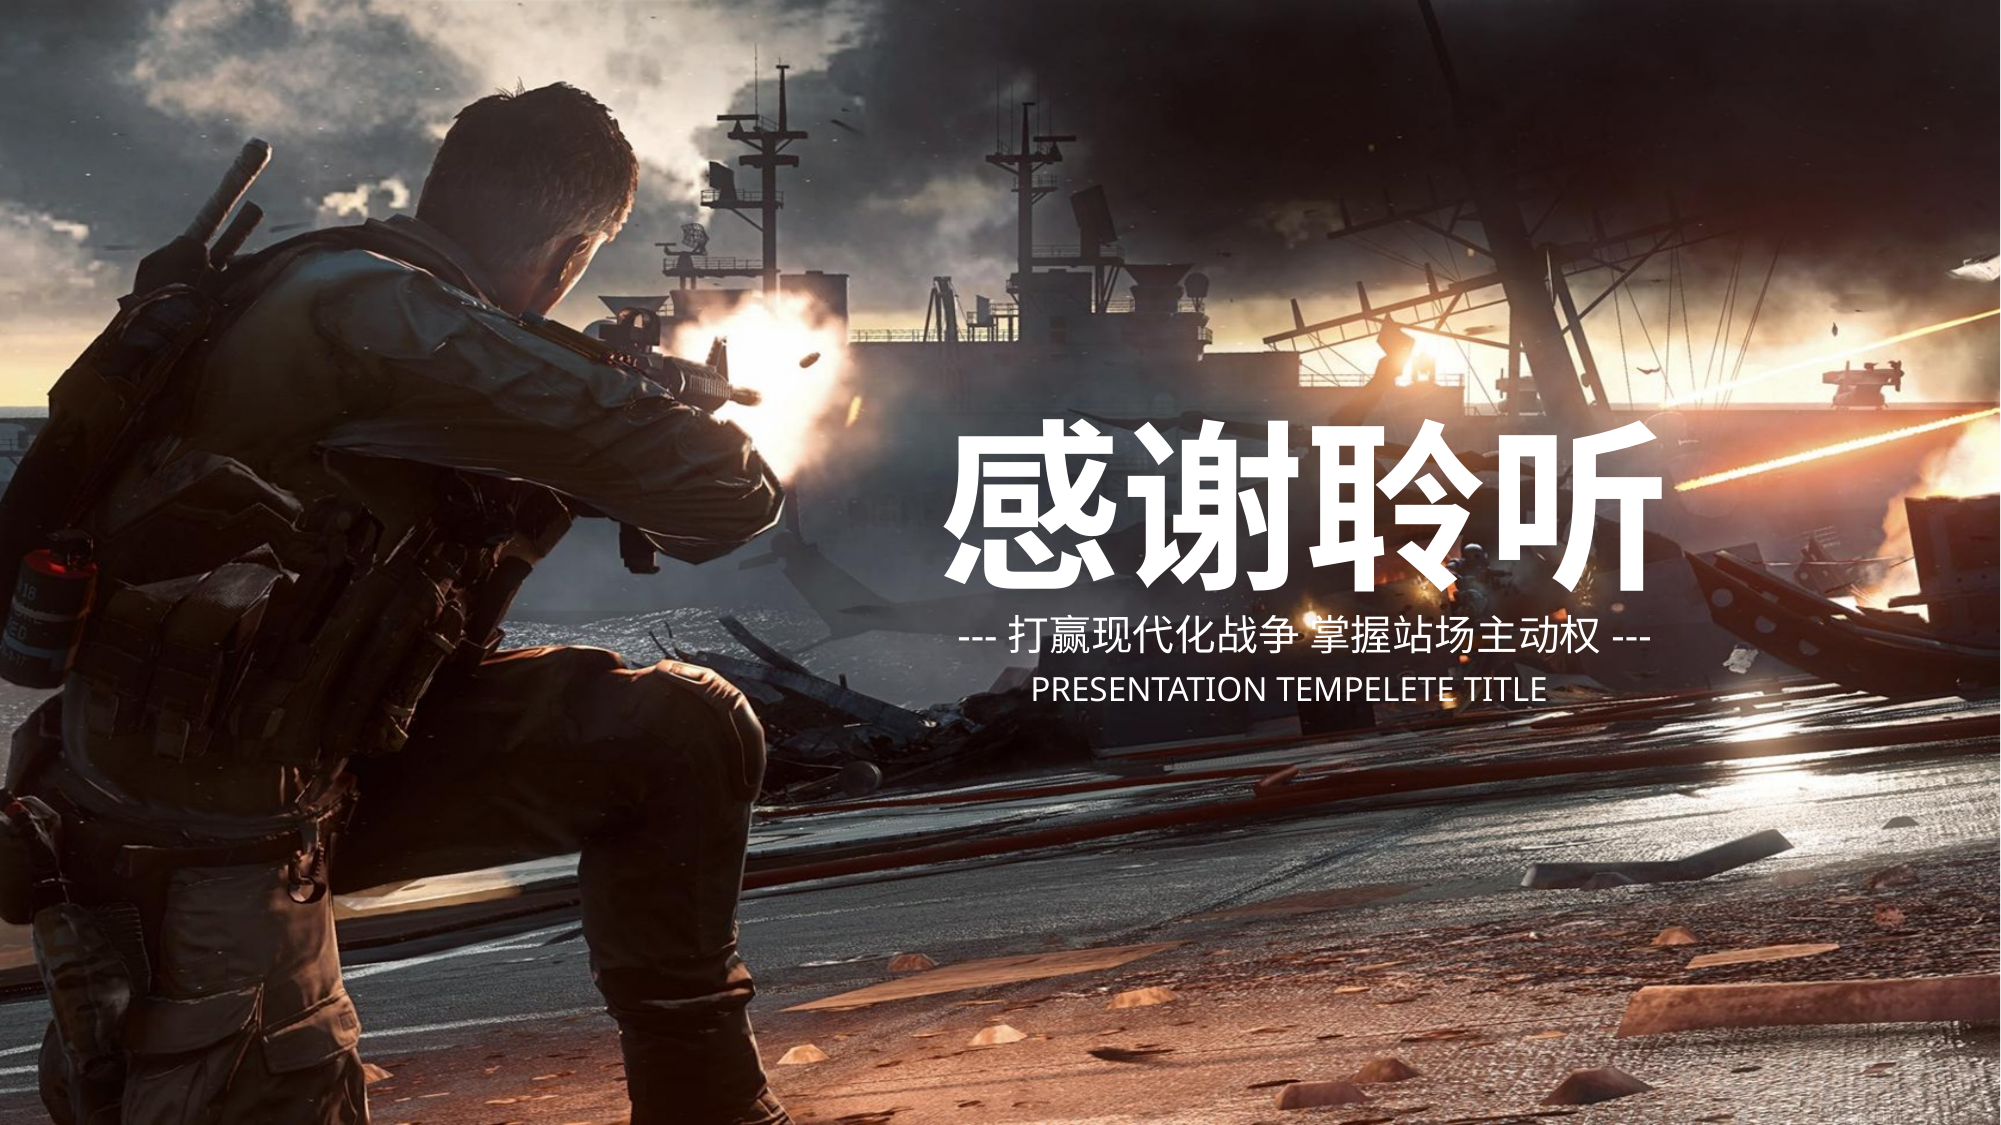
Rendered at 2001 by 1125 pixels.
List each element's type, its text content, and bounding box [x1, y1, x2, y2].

text_box PRESENTATION TEMPELETE TITLE [1030, 667, 1549, 708]
text_box ---打赢现代化战争 掌握站场主动权--- [942, 601, 1667, 667]
picture [0, 0, 2001, 1125]
text_box 感谢聆听 [923, 385, 1687, 620]
